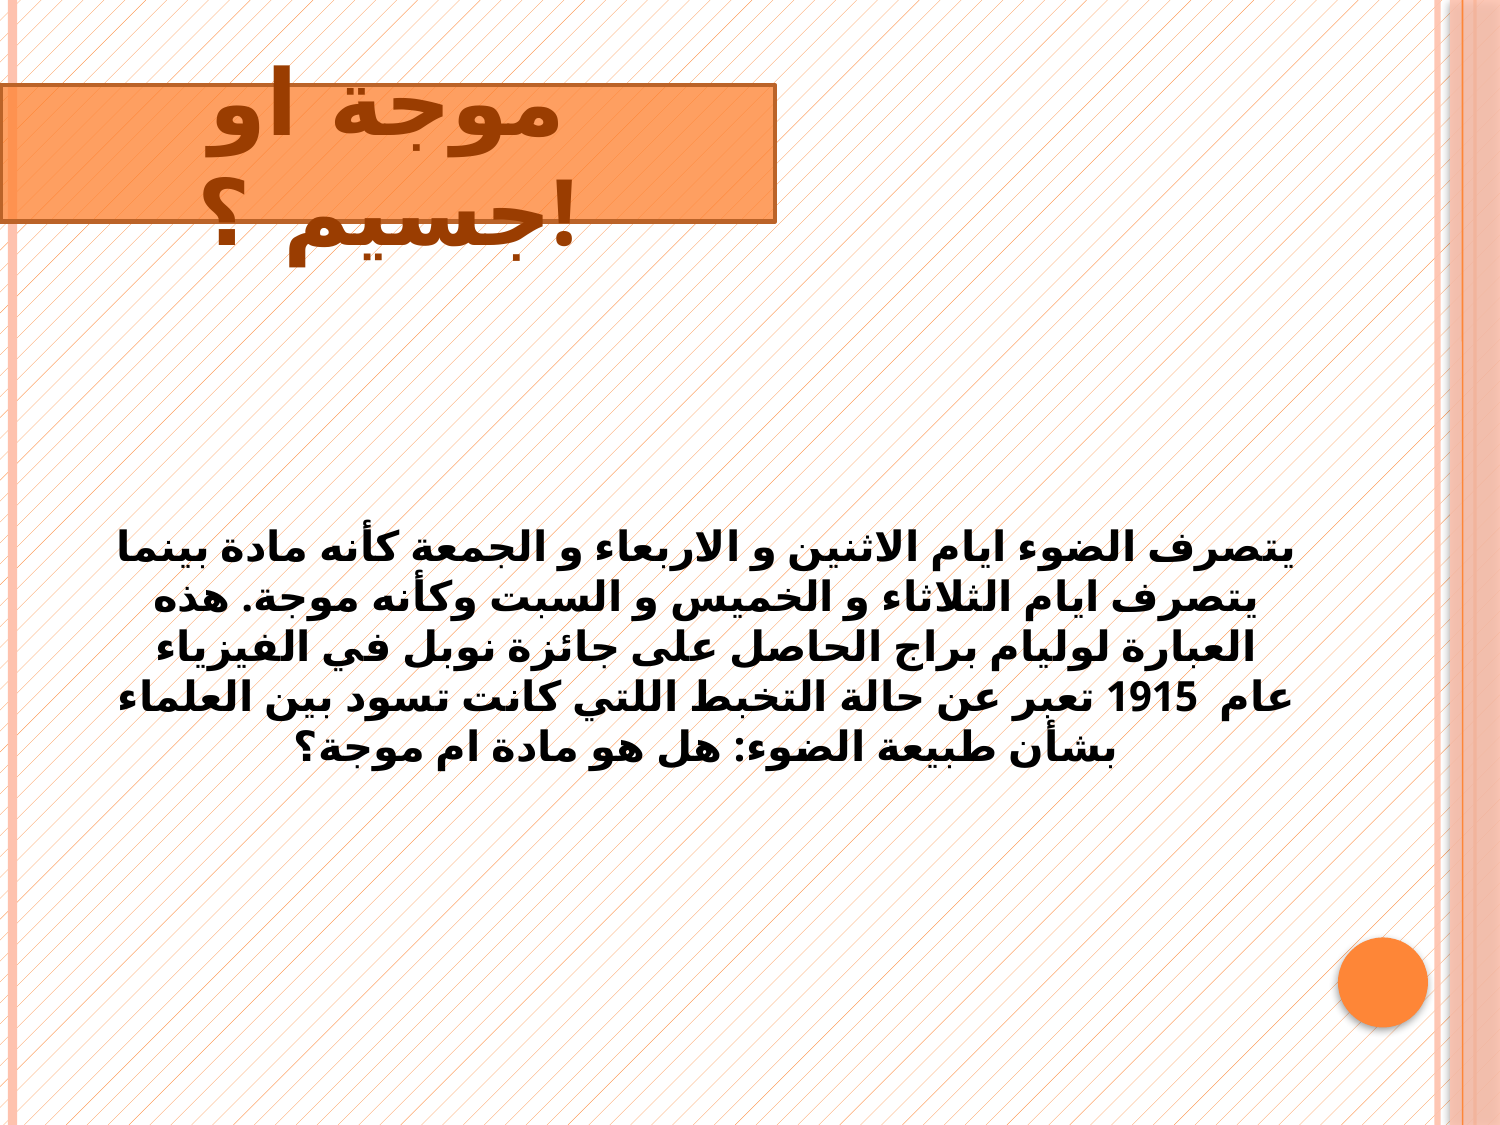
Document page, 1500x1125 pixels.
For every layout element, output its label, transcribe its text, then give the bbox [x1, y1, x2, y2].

text_box يتصرف الضوء ايام الاثنين و الاربعاء و الجمعة كأنه مادة بينما يتصرف ايام الثلاثاء و الخميس و السبت وكأنه موجة. هذه العبارة لوليام براج الحاصل على جائزة نوبل في الفيزياء عام 1915 تعبر عن حالة التخبط اللتي كانت تسود بين العلماء بشأن طبيعة الضوء: هل هو مادة ام موجة؟ [99, 512, 1313, 918]
text_box موجة او جسيم ؟! [0, 83, 777, 224]
